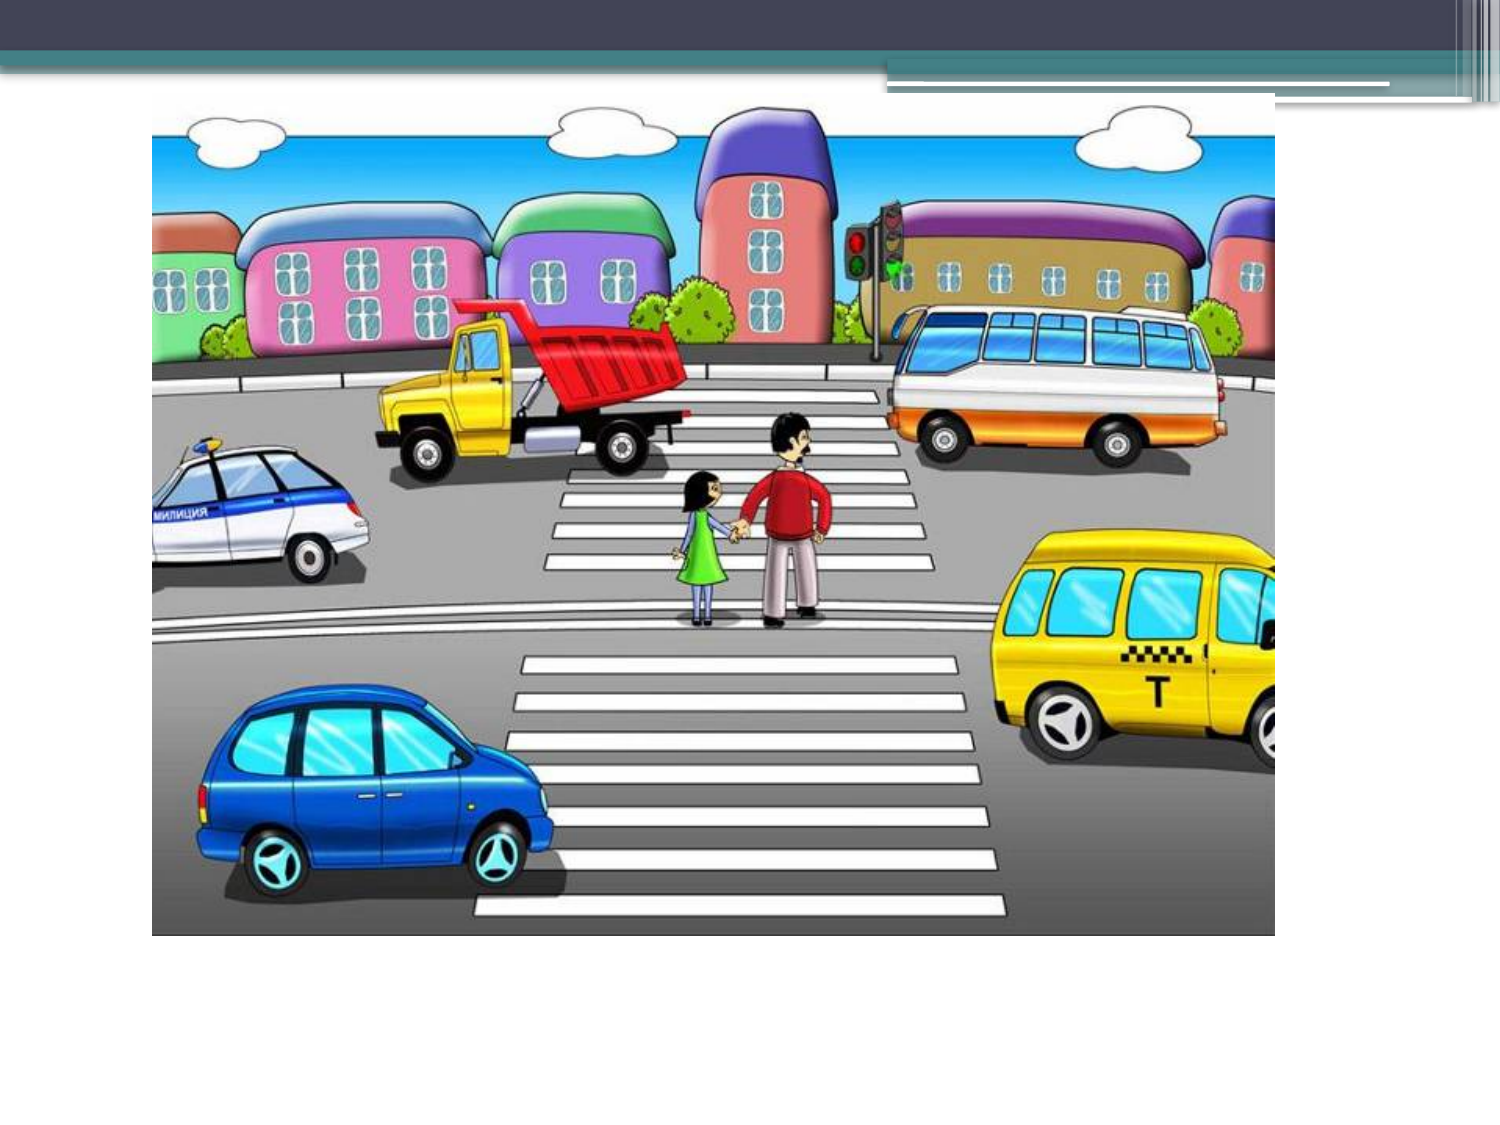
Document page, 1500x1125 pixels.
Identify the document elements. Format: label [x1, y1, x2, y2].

picture [152, 93, 1275, 936]
